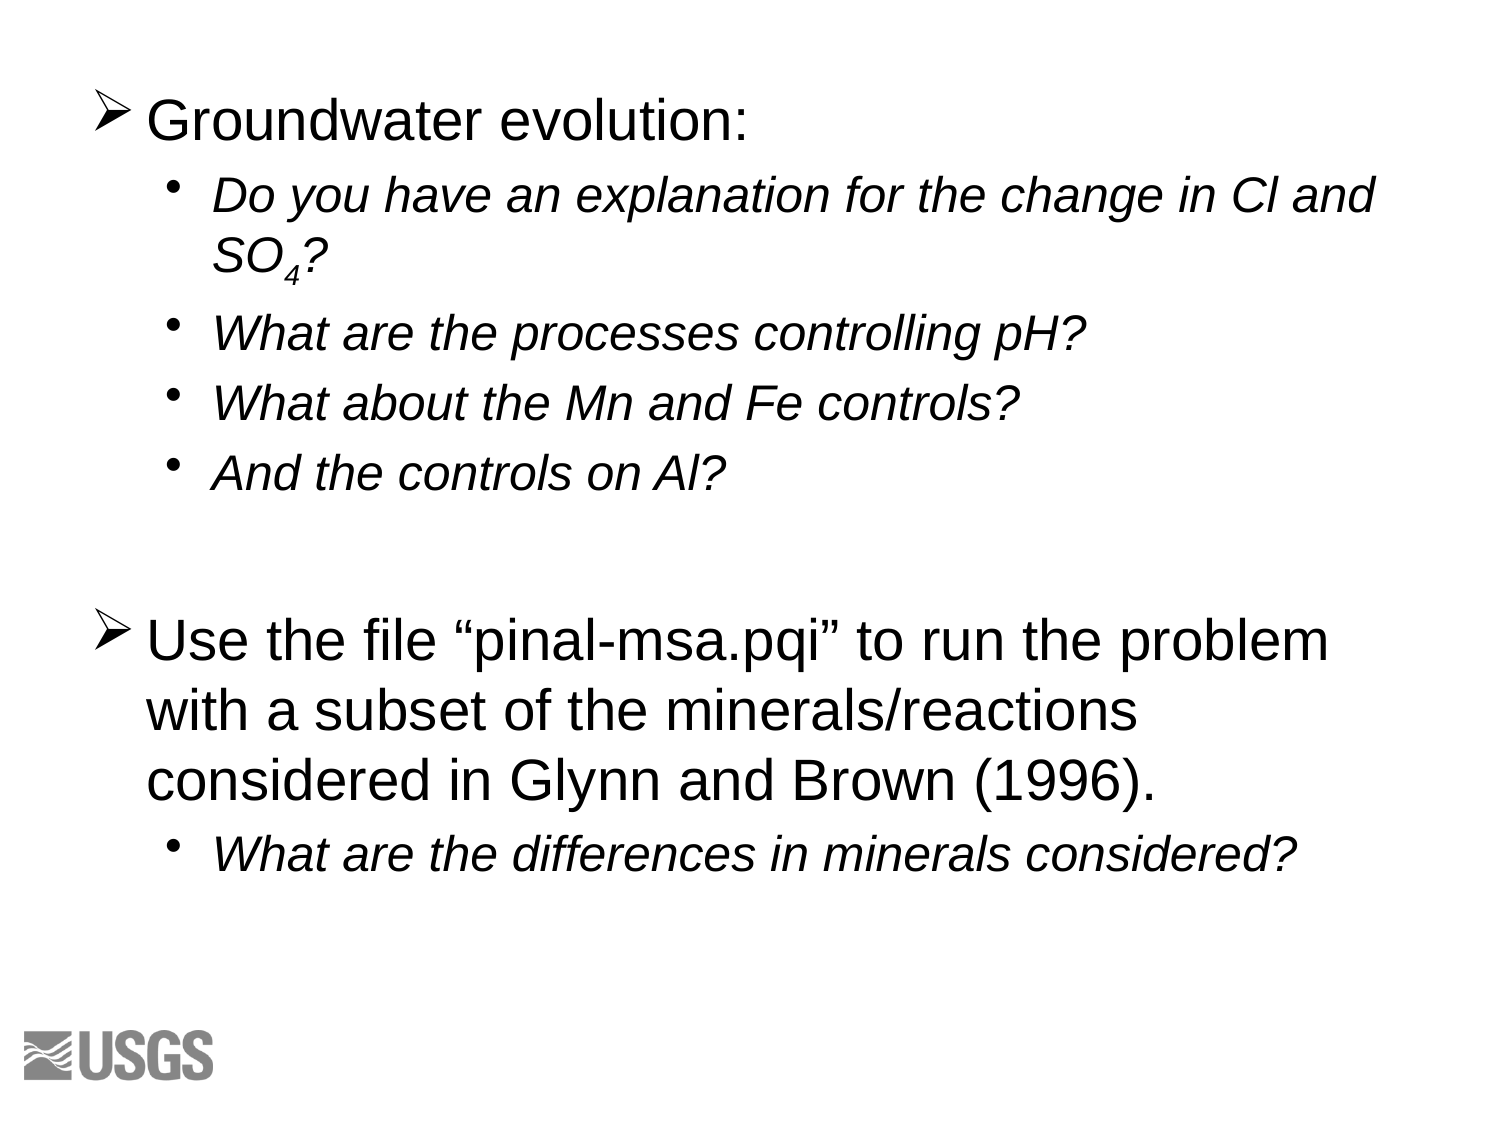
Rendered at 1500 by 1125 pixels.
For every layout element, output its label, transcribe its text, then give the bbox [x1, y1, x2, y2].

list Groundwater evolution: Do you have an explanation for the change in Cl and SO4? What are the processes controlling pH? What about the Mn and Fe controls? And the controls on Al? Use the file “pinal-msa.pqi” to run the problem with a subset of the minerals/reactions considered in Glynn and Brown (1996). What are the differences in minerals considered? [74, 74, 1426, 1088]
